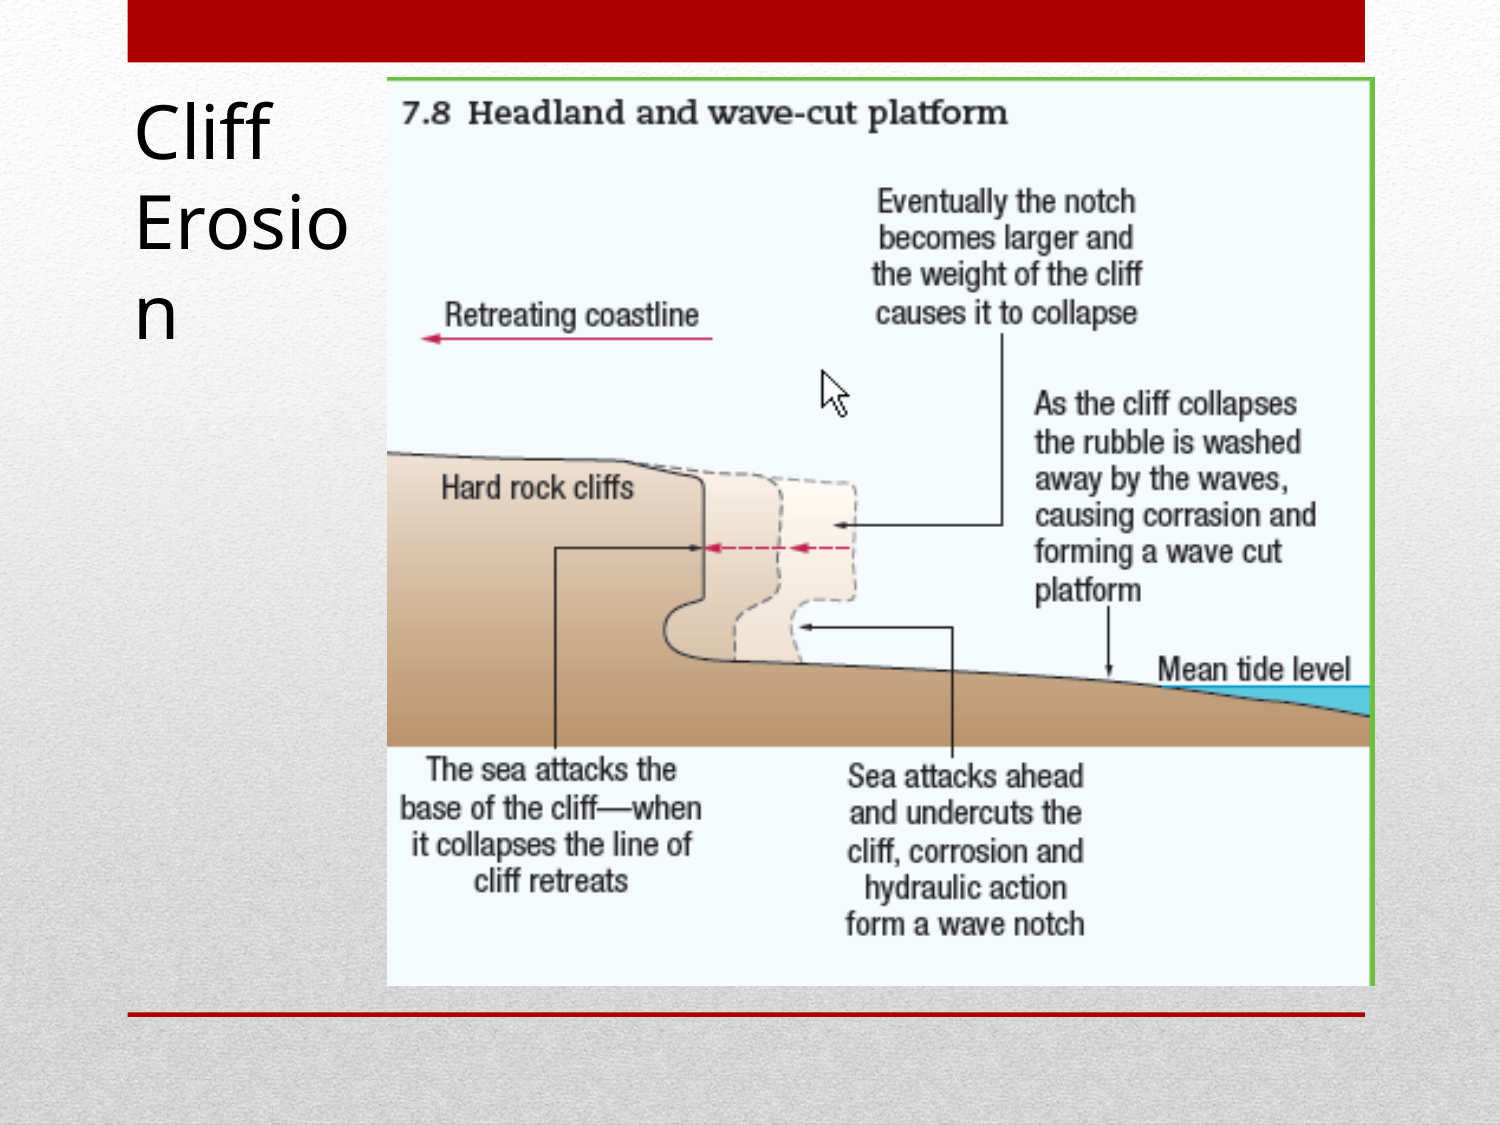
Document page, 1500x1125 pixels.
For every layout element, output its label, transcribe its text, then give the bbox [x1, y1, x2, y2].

picture [386, 76, 1376, 987]
text_box Cliff Erosion [119, 77, 382, 363]
